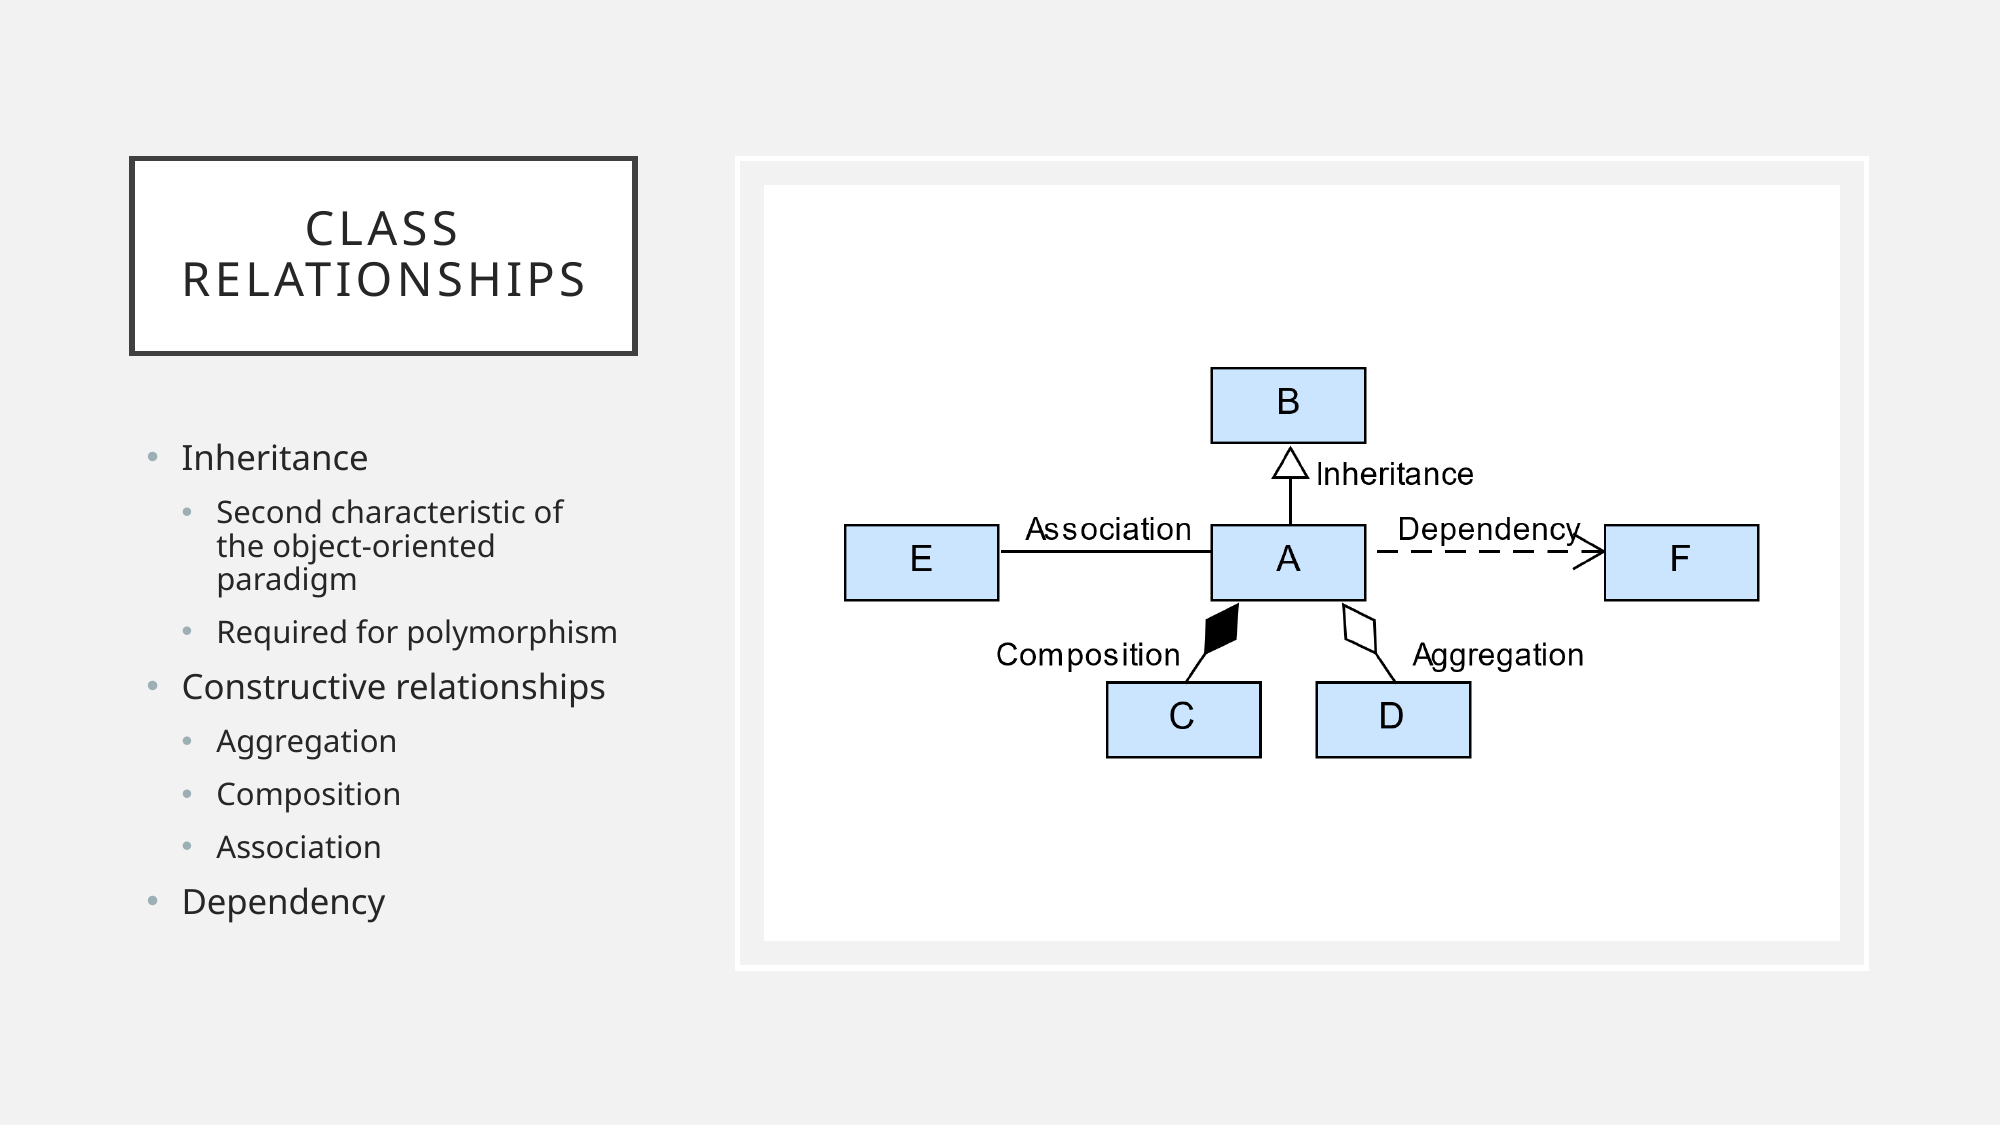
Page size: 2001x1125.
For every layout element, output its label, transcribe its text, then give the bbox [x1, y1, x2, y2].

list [791, 314, 1813, 812]
list Inheritance Second characteristic of the object-oriented paradigm Required for polymorphism Constructive relationships Aggregation Composition Association Dependency [131, 432, 635, 968]
text_box [736, 157, 1868, 969]
text_box [763, 184, 1841, 942]
title Class Relationships [129, 156, 638, 356]
